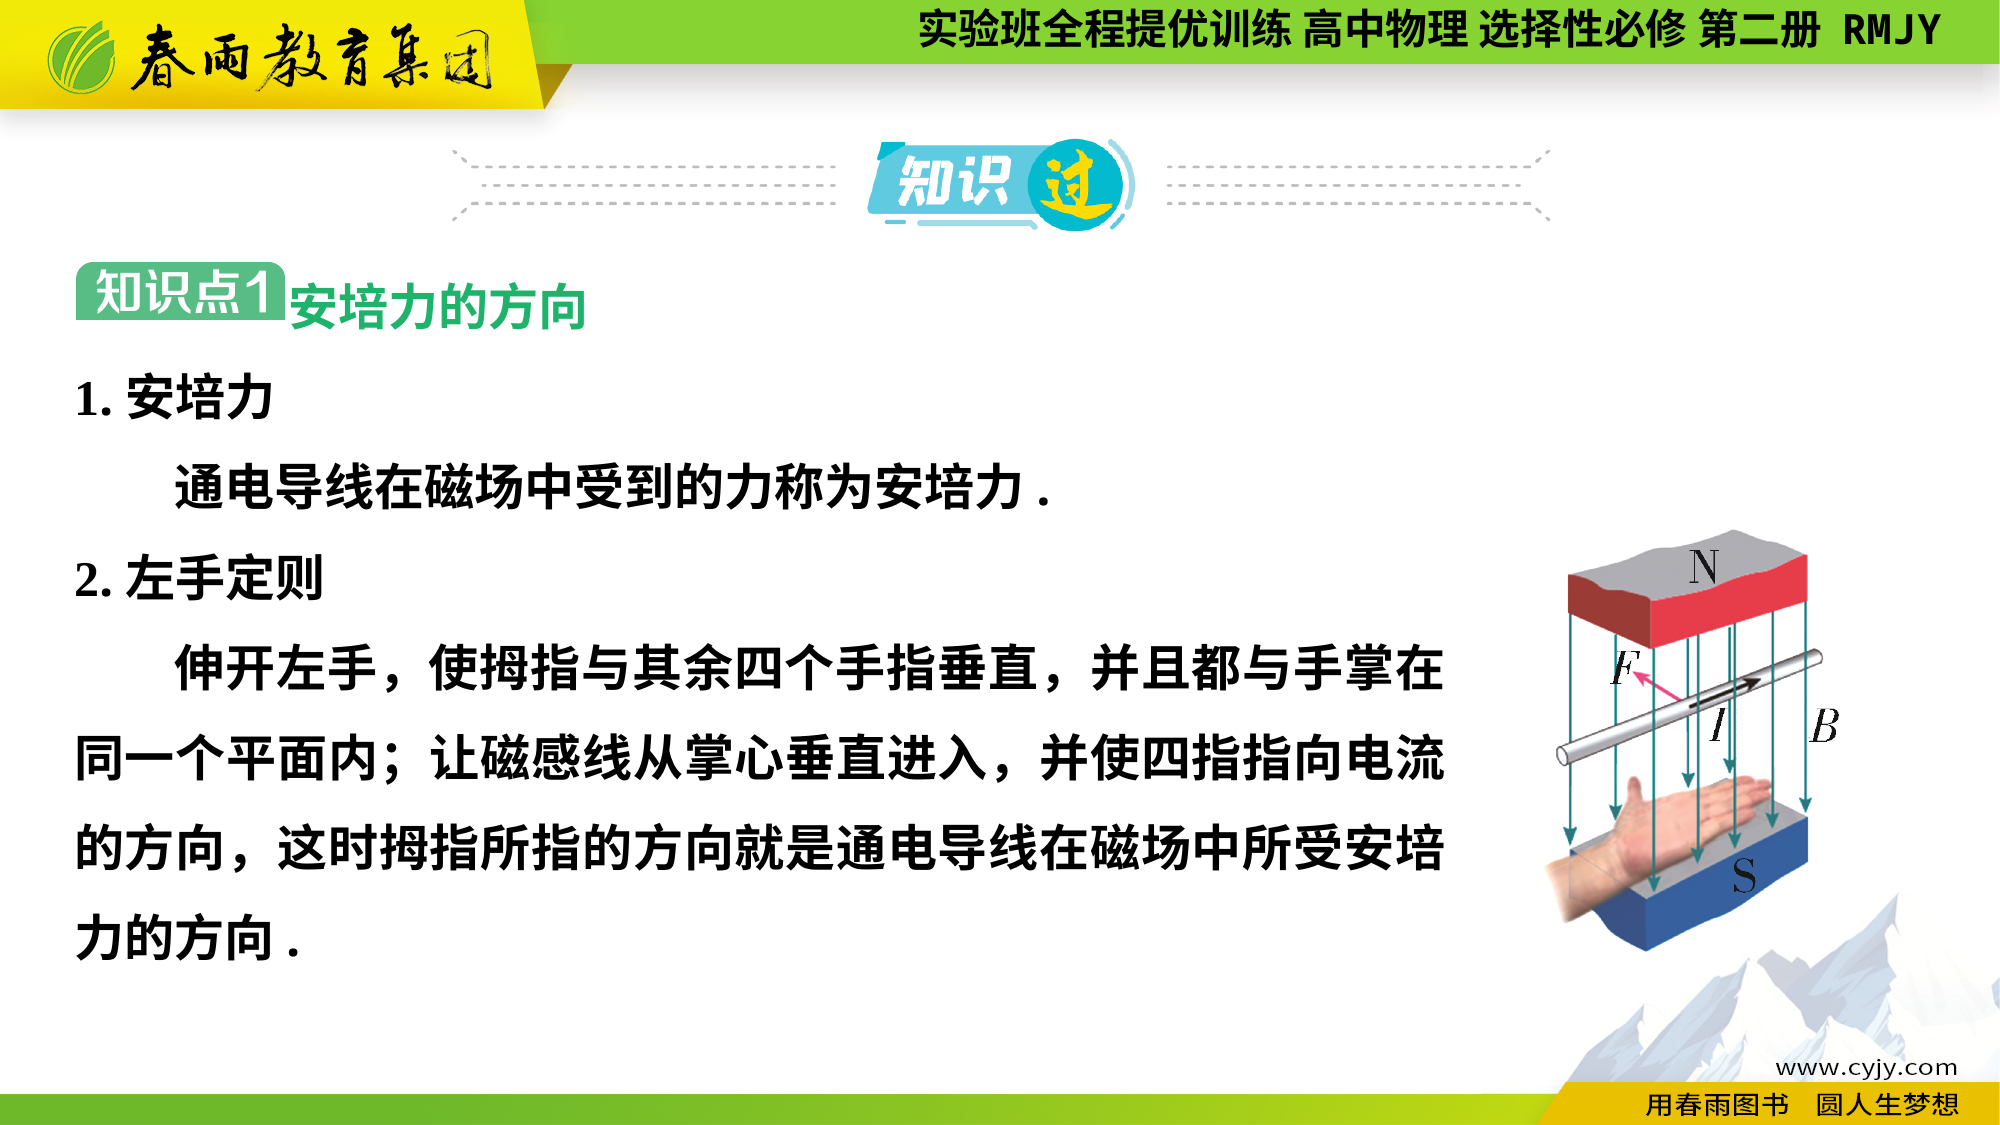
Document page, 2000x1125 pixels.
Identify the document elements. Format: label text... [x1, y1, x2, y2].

text_box 2.左手定则 伸开左手，使拇指与其余四个手指垂直，并且都与手掌在同一个平面内；让磁感线从掌心垂直进入，并使四指指向电流的方向，这时拇指所指的方向就是通电导线在磁场中所受安培力的方向. [59, 508, 1461, 974]
picture [0, 0, 2000, 1125]
list 安培力的方向 1.安培力 通电导线在磁场中受到的力称为安培力. [59, 237, 1944, 526]
